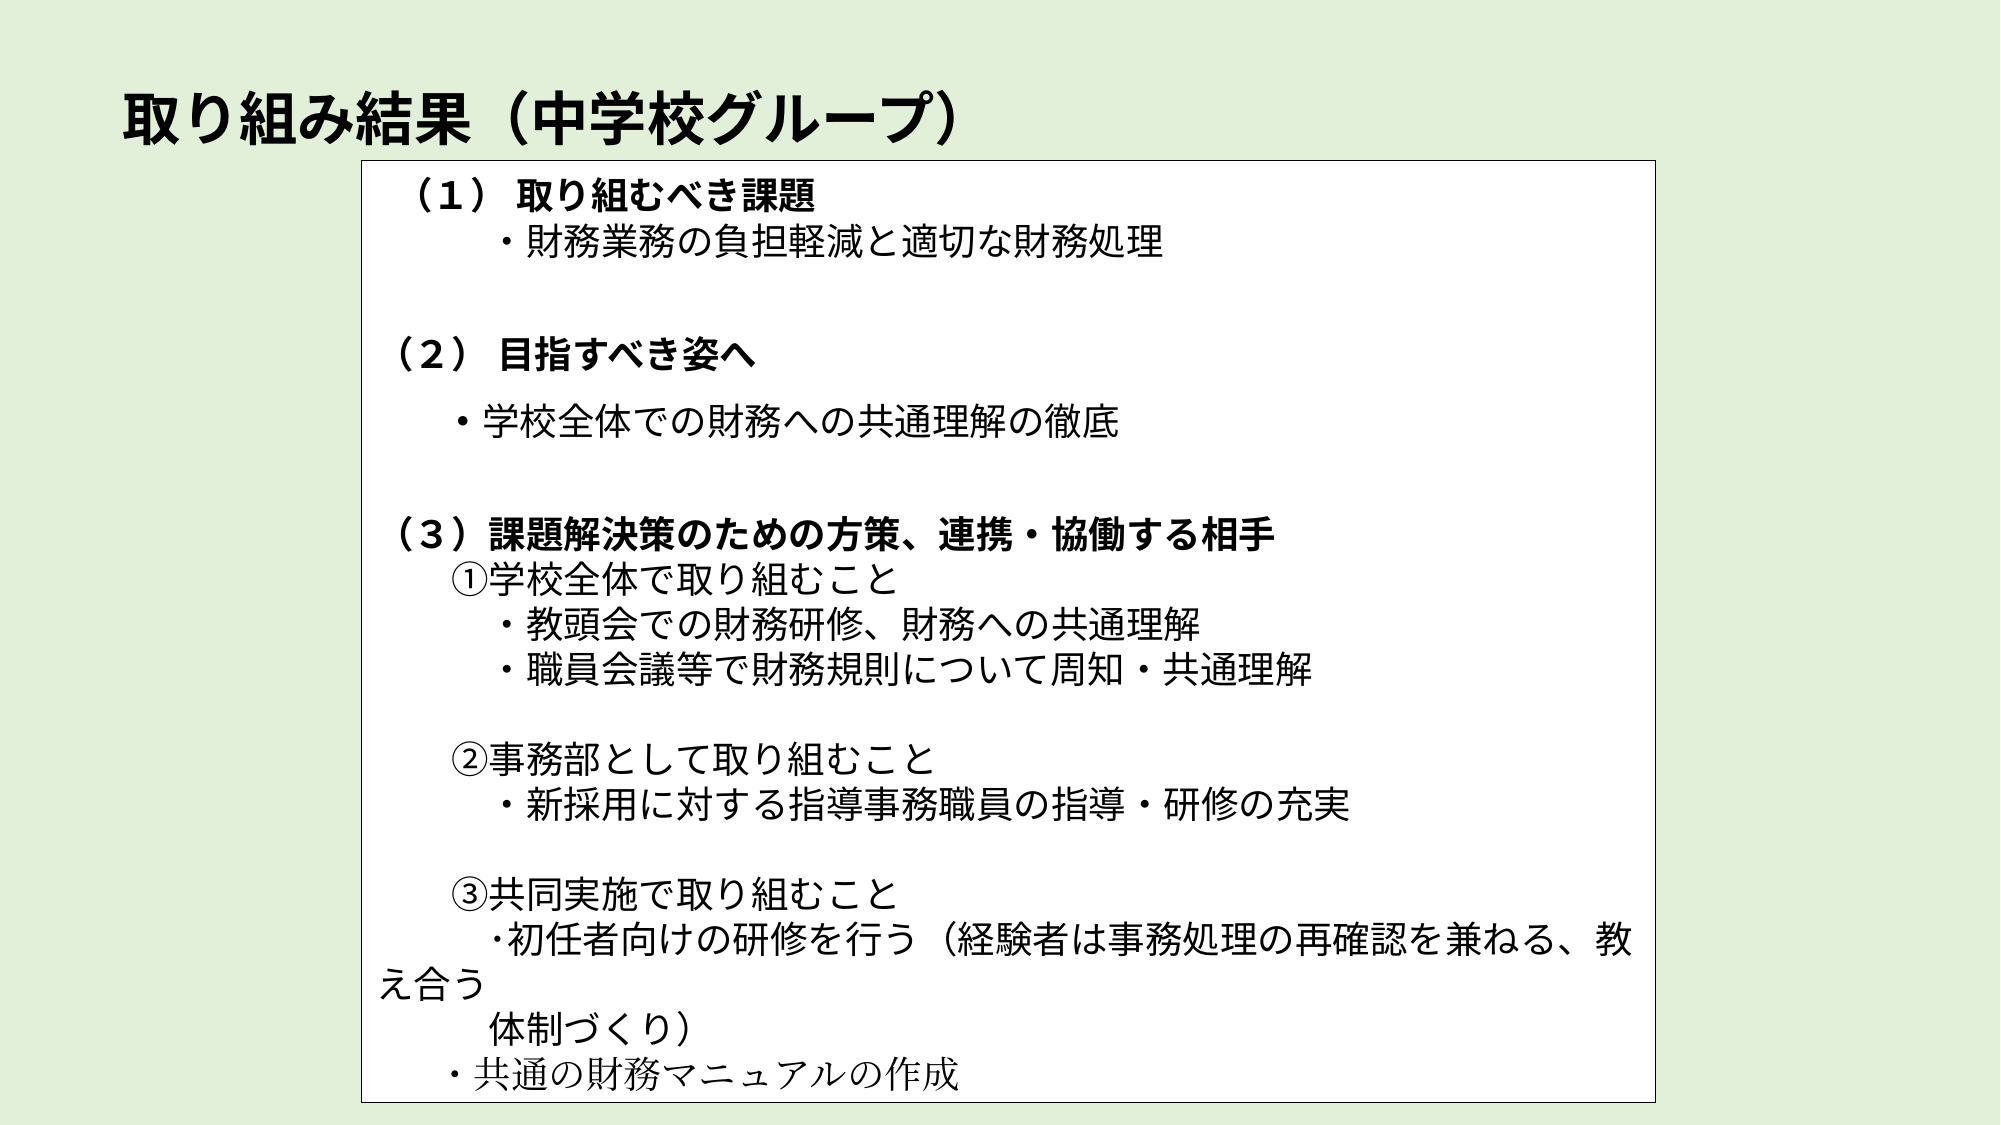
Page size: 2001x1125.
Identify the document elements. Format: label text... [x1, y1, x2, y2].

text_box （１） 取り組むべき課題 ・財務業務の負担軽減と適切な財務処理 （２） 目指すべき姿へ ・学校全体での財務への共通理解の徹底 （３）課題解決策のための方策、連携・協働する相手 ①学校全体で取り組むこと ・教頭会での財務研修、財務への共通理解 ・職員会議等で財務規則について周知・共通理解 ②事務部として取り組むこと ・新採用に対する指導事務職員の指導・研修の充実 ③共同実施で取り組むこと ･初任者向けの研修を行う（経験者は事務処理の再確認を兼ねる、教え合う 体制づくり） ・共通の財務マニュアルの作成 [361, 160, 1656, 1103]
text_box 取り組み結果（中学校グループ） [108, 75, 1084, 160]
